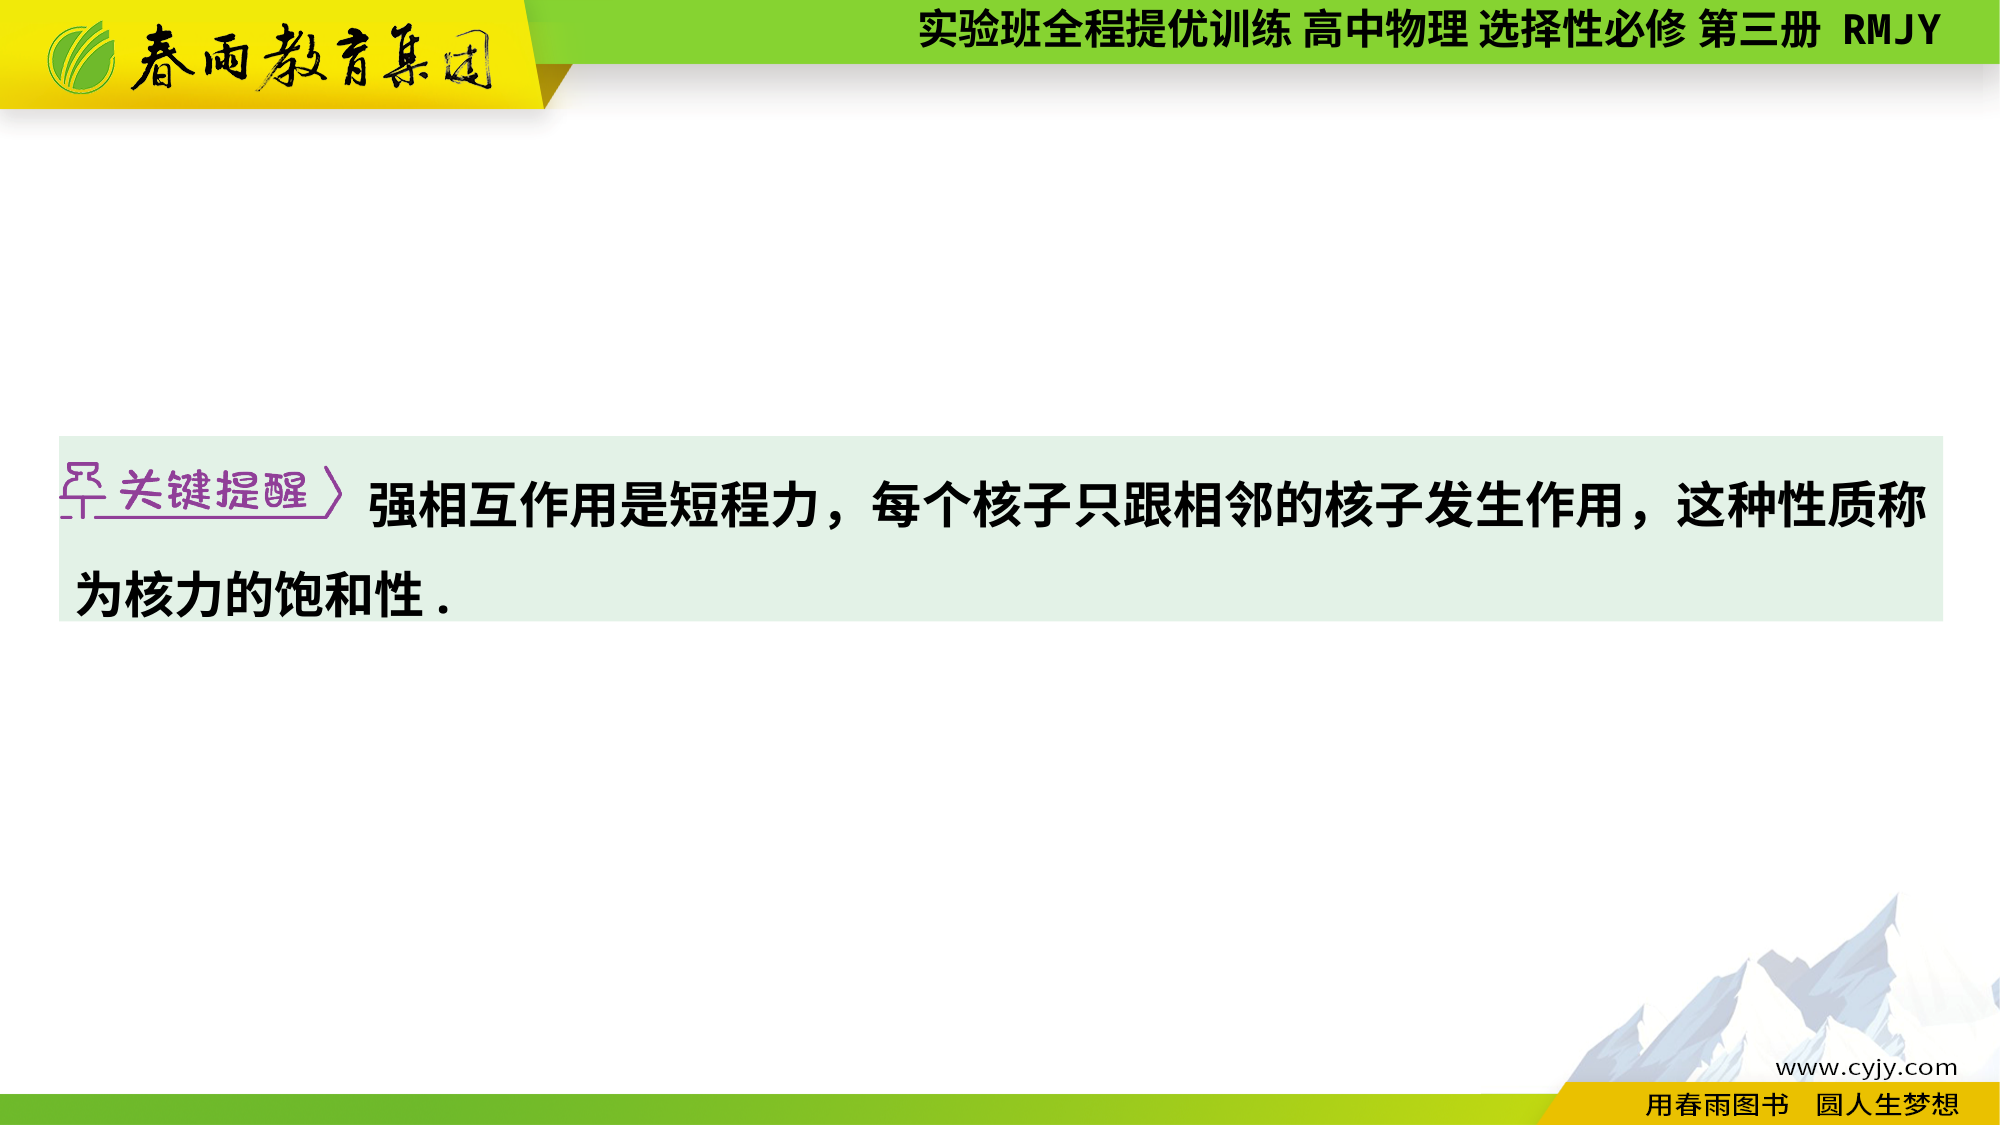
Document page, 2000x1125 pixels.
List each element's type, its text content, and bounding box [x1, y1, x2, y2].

picture [0, 0, 2000, 1125]
list 强相互作用是短程力，每个核子只跟相邻的核子发生作用，这种性质称为核力的饱和性. [59, 436, 1944, 622]
